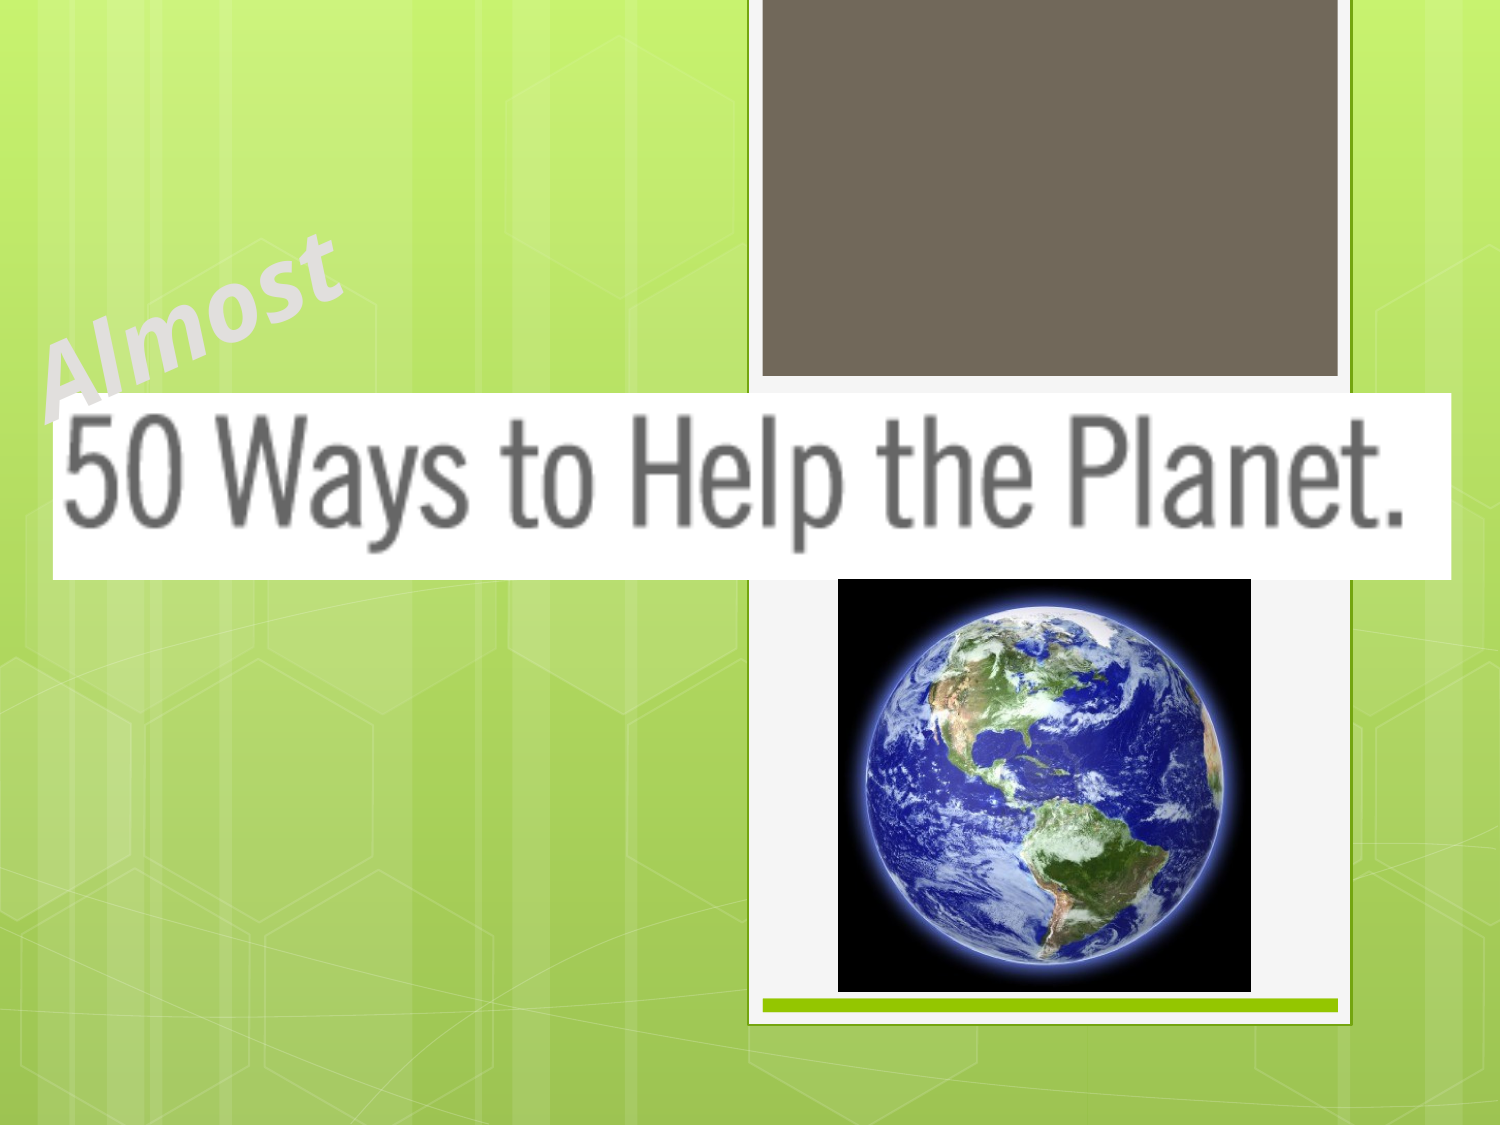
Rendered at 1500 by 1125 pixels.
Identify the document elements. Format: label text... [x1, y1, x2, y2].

text_box Almost [0, 184, 380, 450]
picture [52, 392, 1452, 992]
